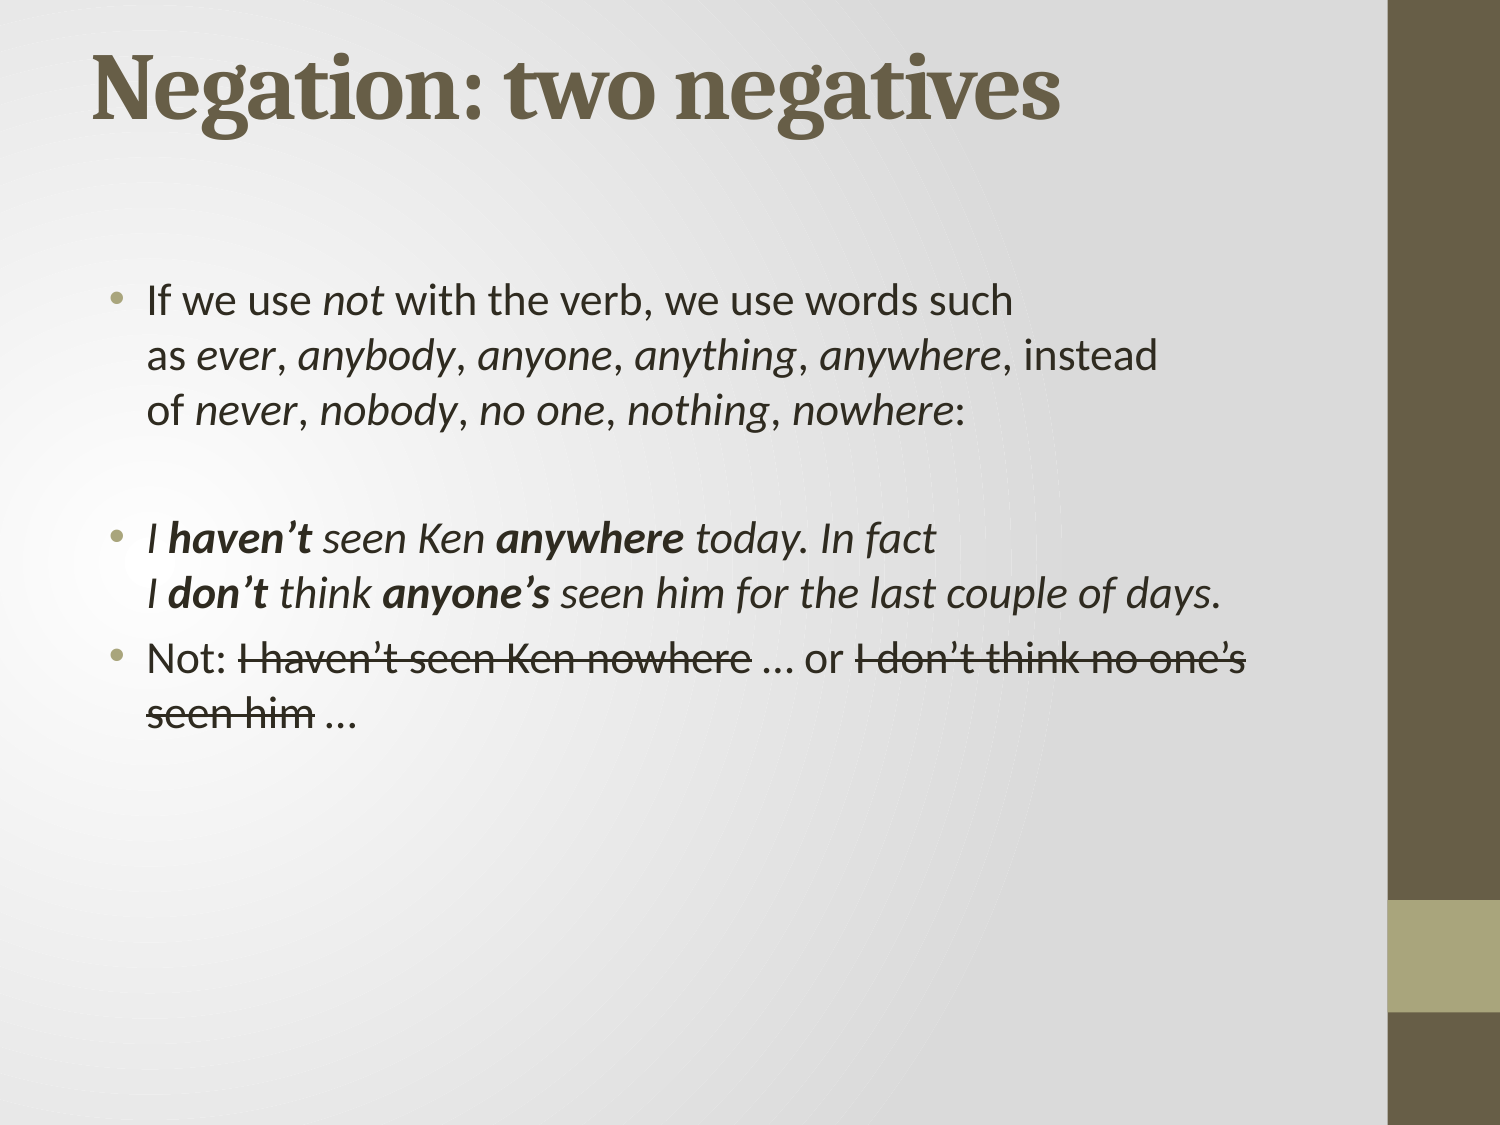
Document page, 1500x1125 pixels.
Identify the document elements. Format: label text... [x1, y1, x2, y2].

title Negation: two negatives [75, 45, 1325, 233]
list If we use not with the verb, we use words such as ever, anybody, anyone, anything, anywhere, instead of never, nobody, no one, nothing, nowhere: I haven’t seen Ken anywhere today. In fact I don’t think anyone’s seen him for the last couple of days. Not: I haven’t seen Ken nowhere … or I don’t think no one’s seen him … [75, 262, 1325, 1050]
